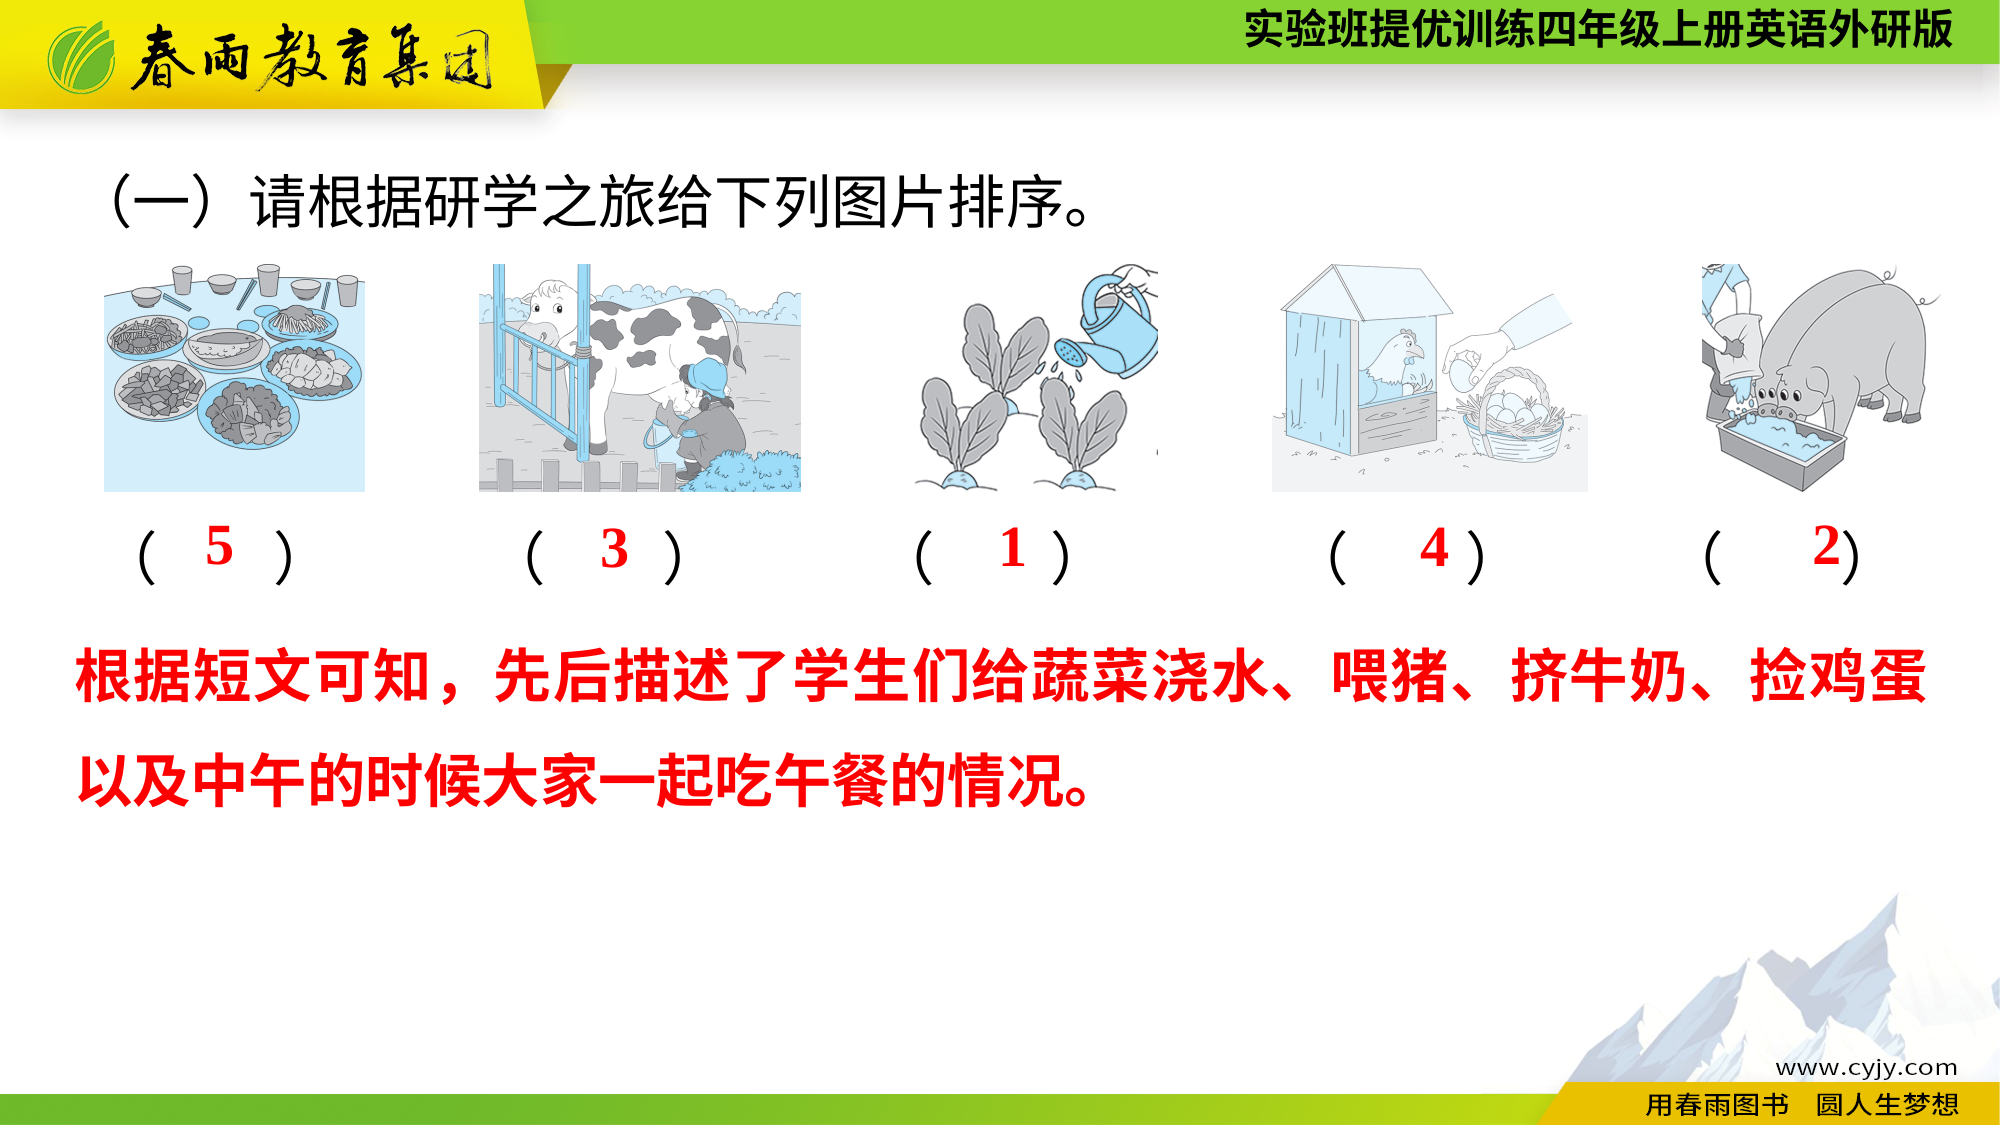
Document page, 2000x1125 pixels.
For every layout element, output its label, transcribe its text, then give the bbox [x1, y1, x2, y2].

text_box 4 [1406, 515, 1466, 586]
text_box 1 [984, 515, 1044, 586]
text_box （ ） （ ） （ ） （ ） （ ） [84, 479, 1969, 600]
text_box 根据短文可知，先后描述了学生们给蔬菜浇水、喂猪、挤牛奶、捡鸡蛋以及中午的时候大家一起吃午餐的情况。 [59, 596, 1944, 822]
text_box 5 [190, 515, 250, 584]
list （一）请根据研学之旅给下列图片排序。 [59, 122, 1944, 231]
text_box 2 [1798, 515, 1858, 584]
picture [0, 0, 2000, 1125]
text_box 3 [586, 515, 646, 587]
